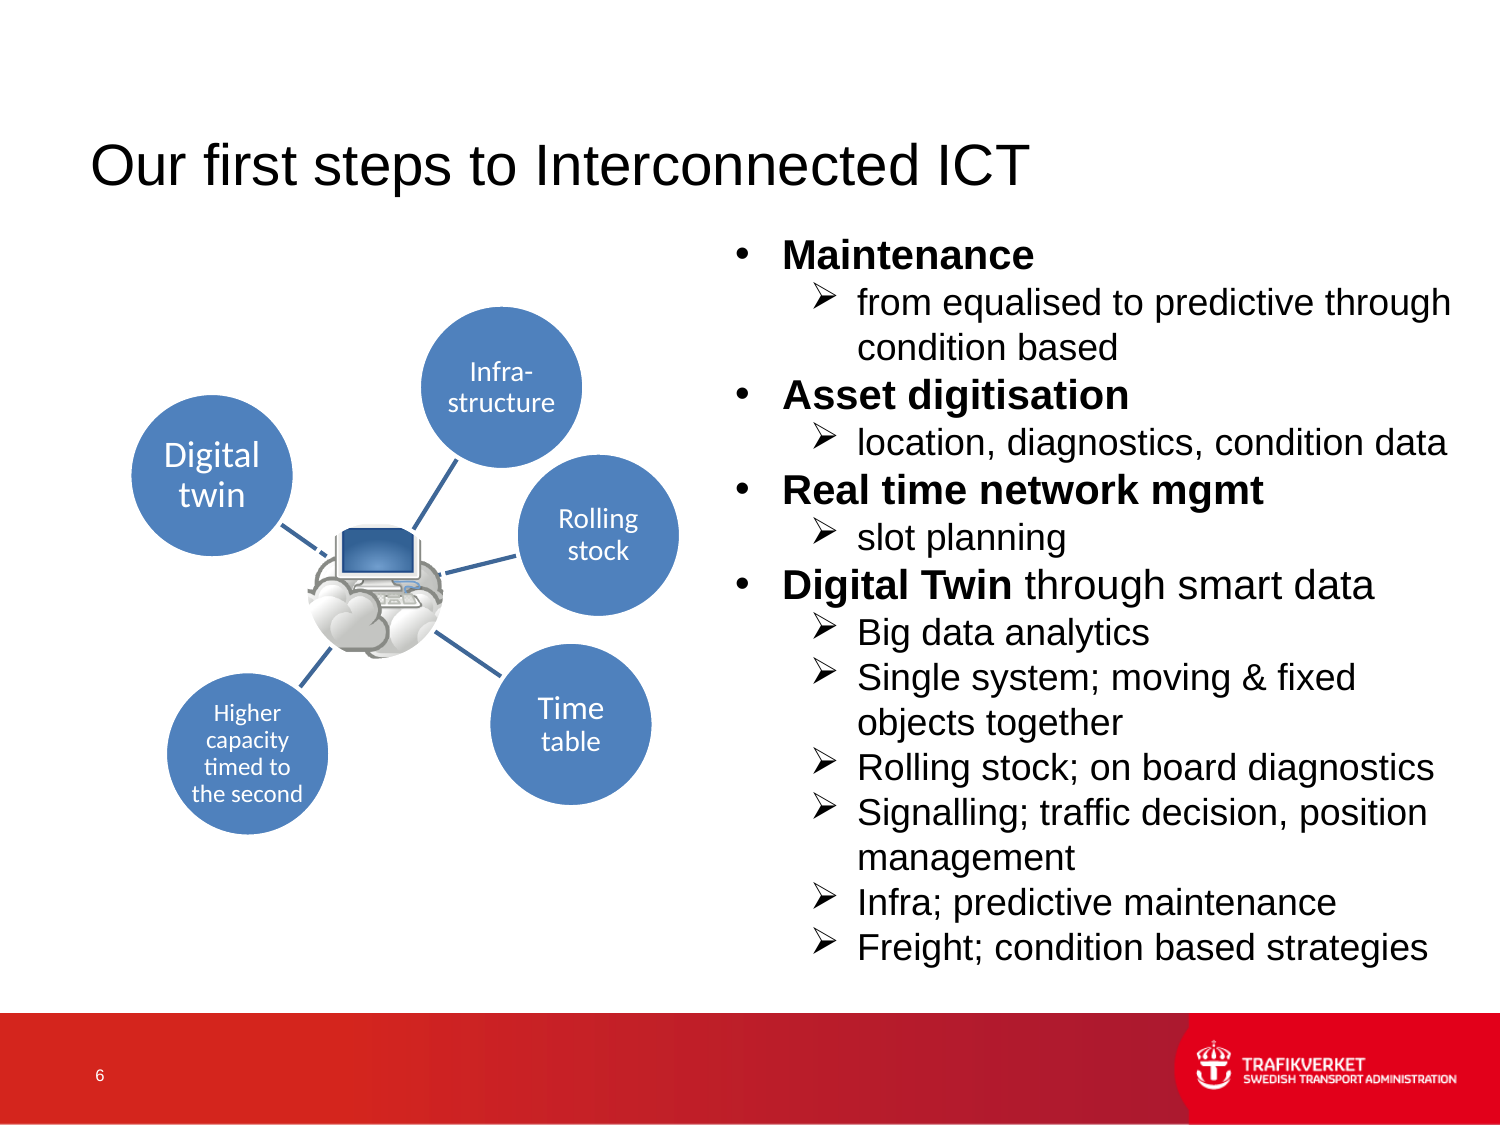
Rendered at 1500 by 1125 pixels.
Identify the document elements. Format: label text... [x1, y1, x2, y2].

title Our first steps to Interconnected ICT [75, 67, 1425, 256]
text_box Maintenance from equalised to predictive through condition based Asset digitisation location, diagnostics, condition data Real time network mgmt slot planning Digital Twin through smart data Big data analytics Single system; moving & fixed objects together Rolling stock; on board diagnostics Signalling; traffic decision, position management Infra; predictive maintenance Freight; condition based strategies [720, 220, 1500, 976]
picture [0, 1013, 1500, 1125]
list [129, 344, 1000, 837]
